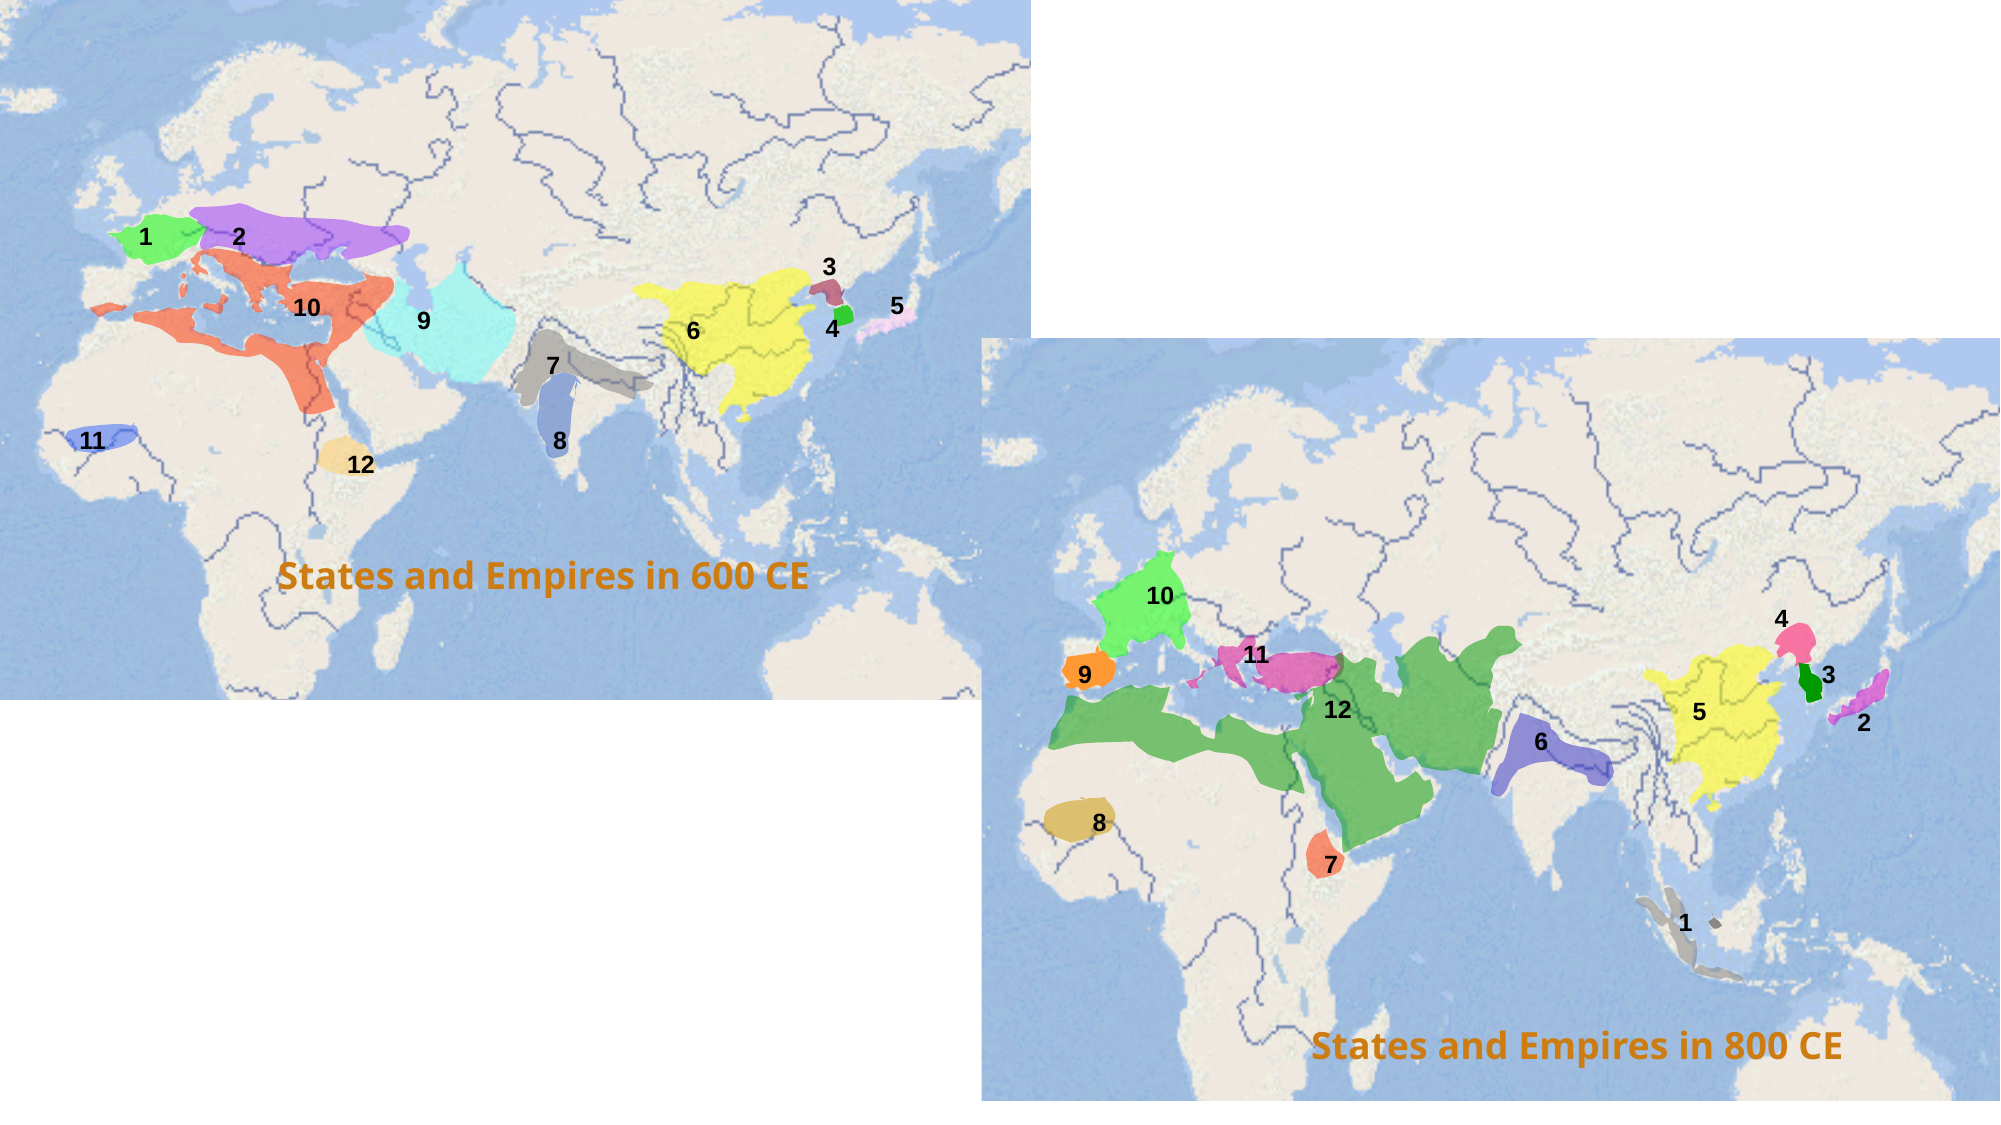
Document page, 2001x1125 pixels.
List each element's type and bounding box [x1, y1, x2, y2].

text_box [0, 0, 1031, 700]
text_box [981, 338, 2000, 1101]
